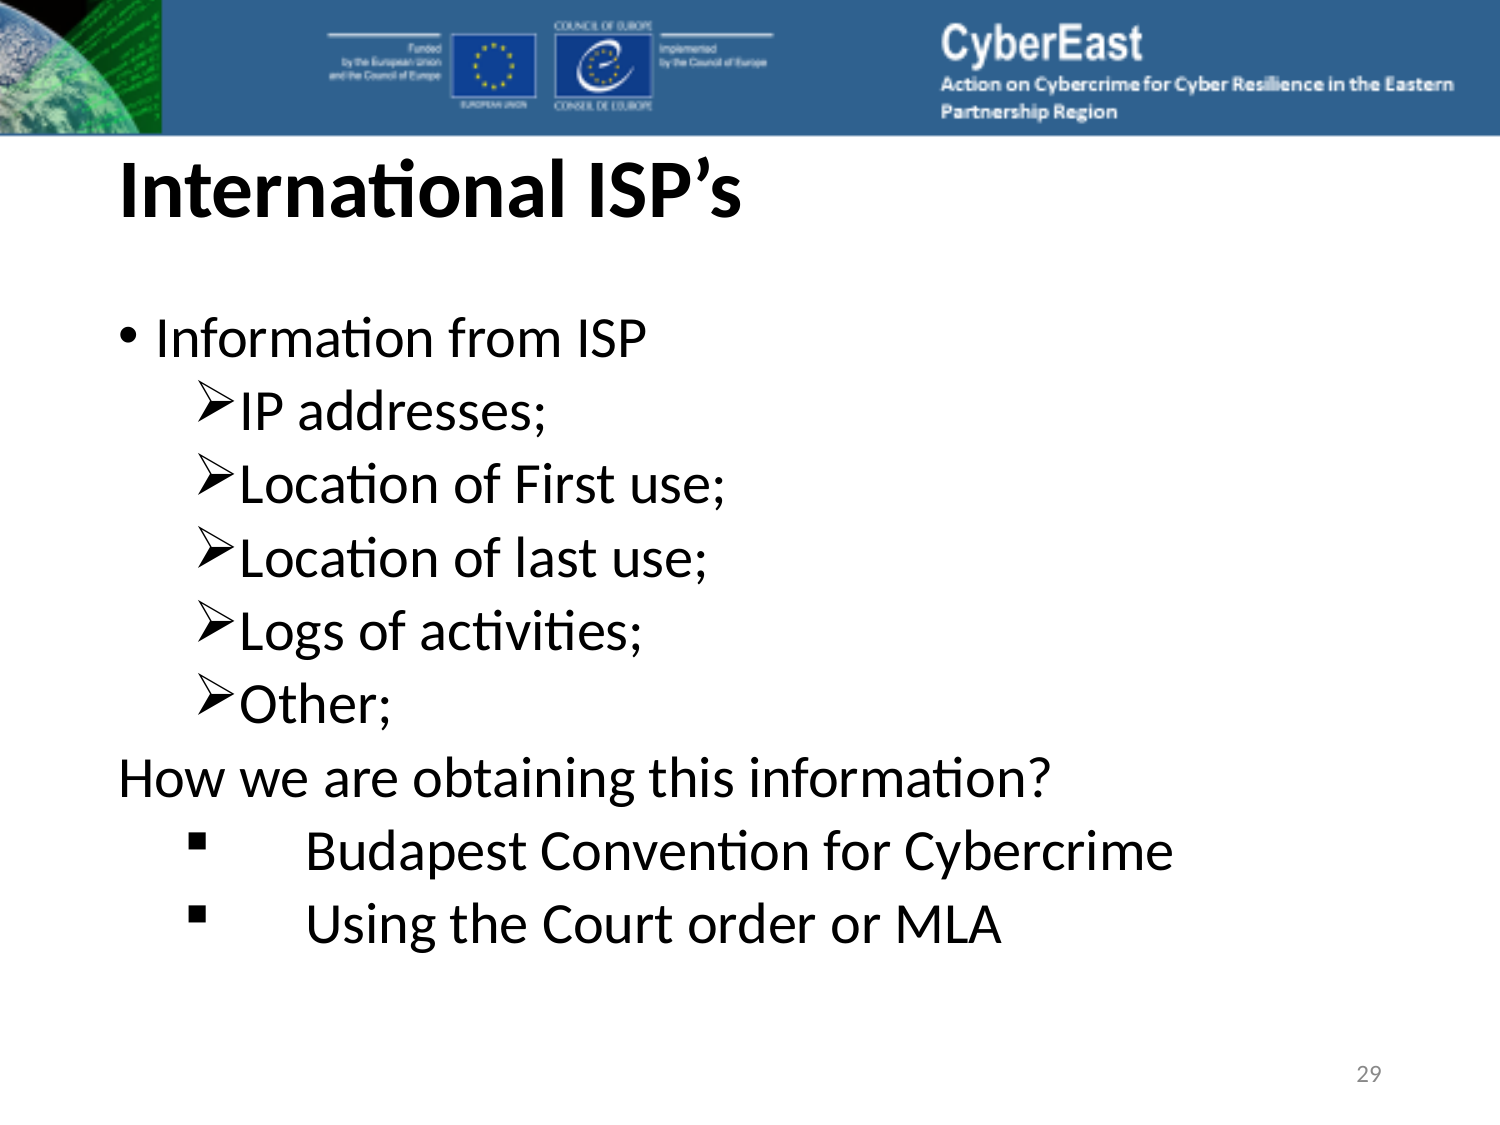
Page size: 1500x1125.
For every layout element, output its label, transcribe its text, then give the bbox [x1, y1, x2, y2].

title International ISP’s [103, 82, 1397, 299]
slide_number 29 [1059, 1042, 1397, 1103]
list Information from ISP IP addresses; Location of First use; Location of last use; Logs of activities; Other; How we are obtaining this information? Budapest Convention for Cybercrime Using the Court order or MLA [103, 299, 1397, 1014]
picture [0, 0, 1500, 1125]
